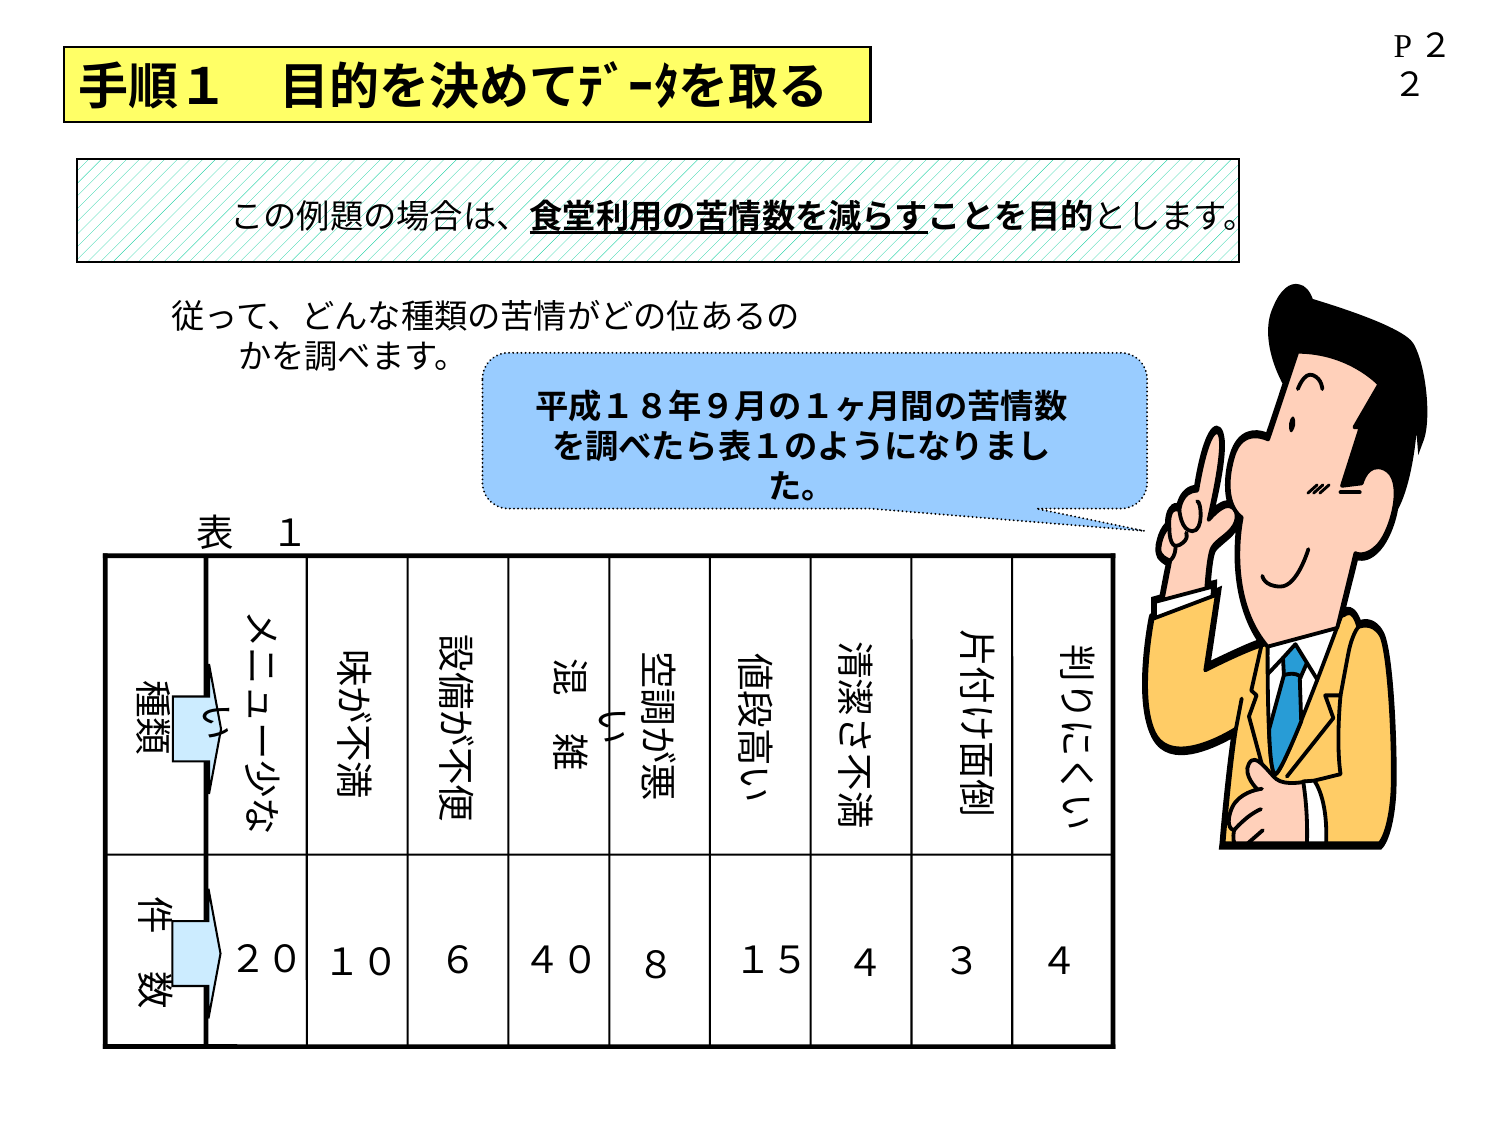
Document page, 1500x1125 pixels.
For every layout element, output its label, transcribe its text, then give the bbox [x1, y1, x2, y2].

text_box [54, 158, 1355, 384]
text_box P２２ [1378, 16, 1500, 111]
text_box 手順１ 目的を決めてﾃﾞｰﾀを取る [63, 46, 871, 122]
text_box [104, 273, 1432, 1058]
